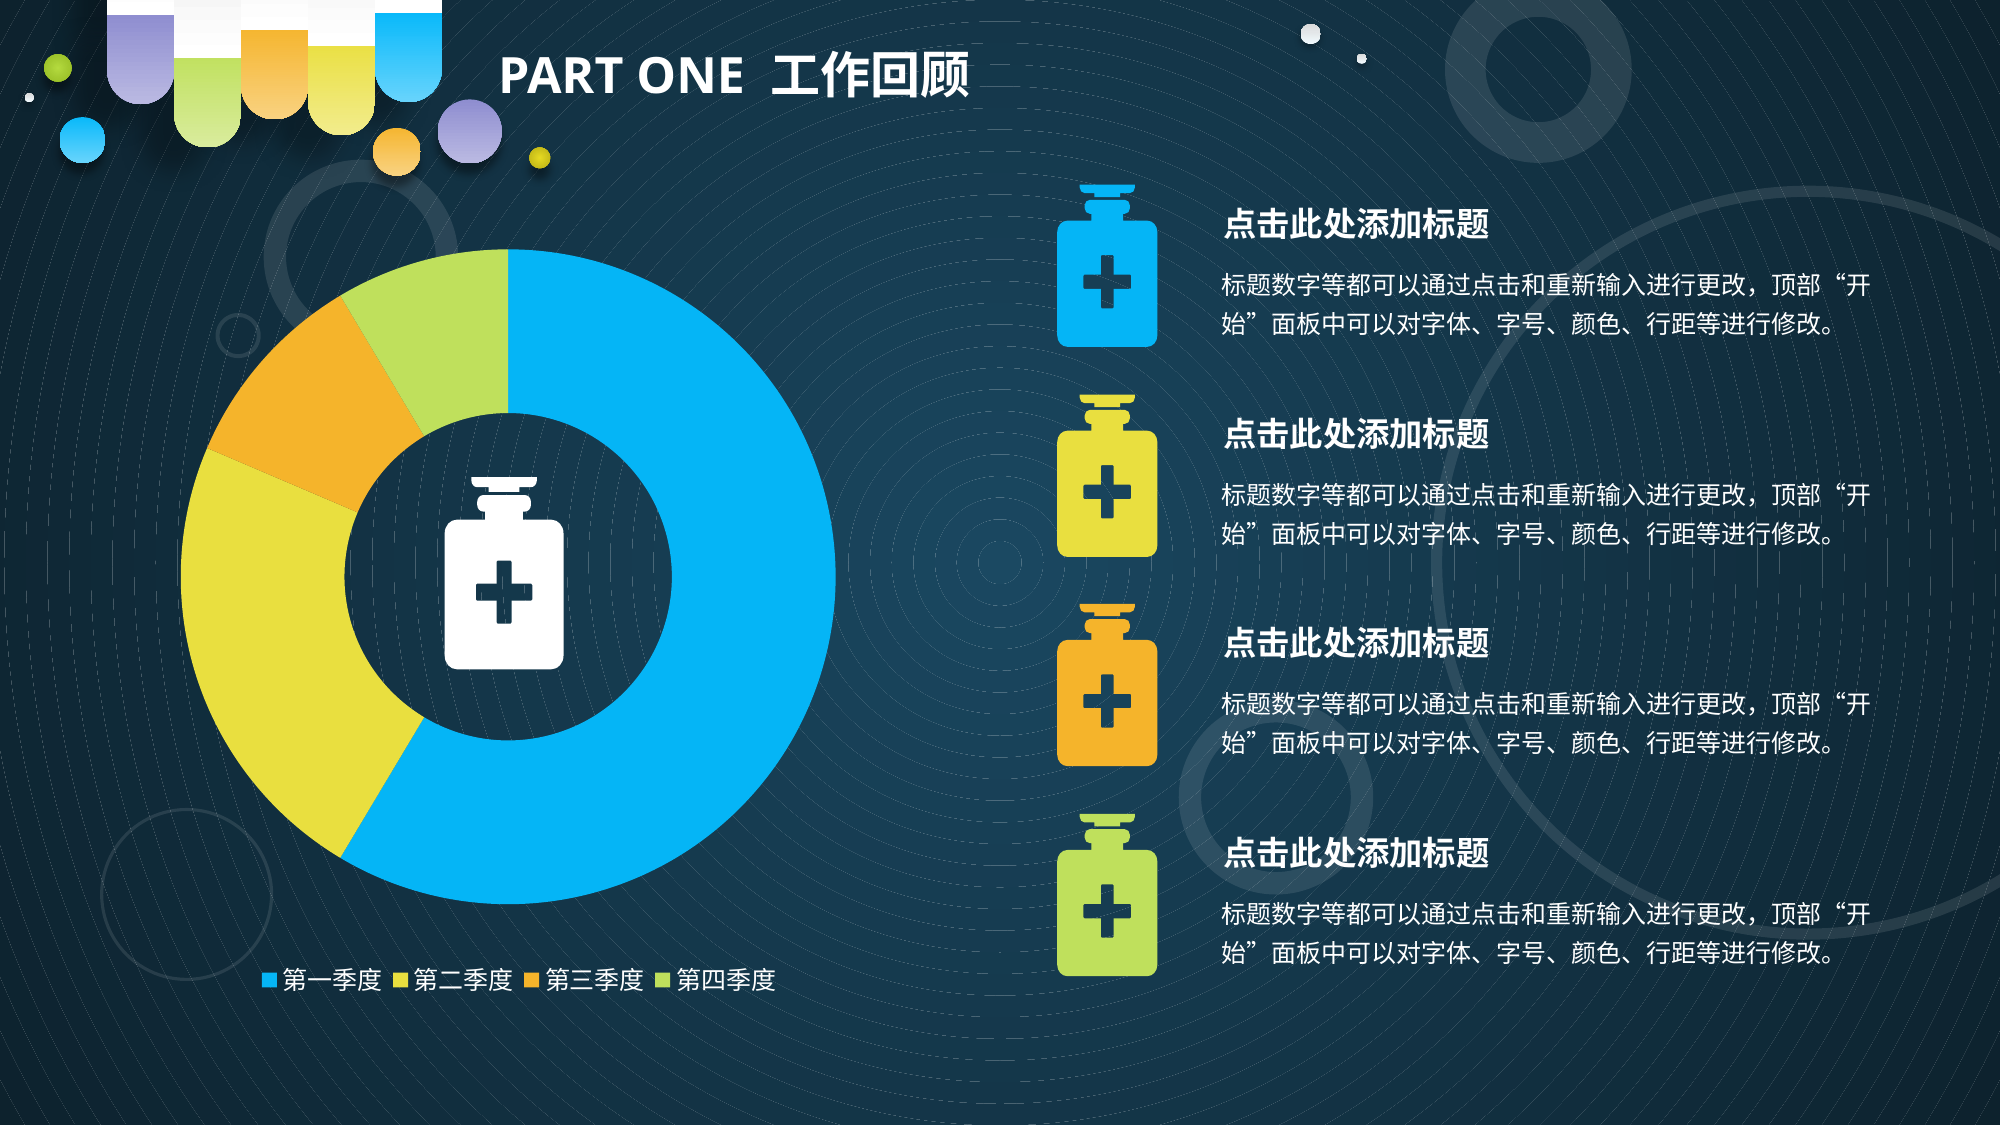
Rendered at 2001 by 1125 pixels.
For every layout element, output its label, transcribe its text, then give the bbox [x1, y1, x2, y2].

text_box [444, 477, 564, 670]
chart [56, 216, 952, 1036]
text_box 点击此处添加标题 [1208, 813, 1505, 880]
text_box 标题数字等都可以通过点击和重新输入进行更改，顶部“开始”面板中可以对字体、字号、颜色、行距等进行修改。 [1206, 252, 1889, 346]
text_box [1057, 394, 1158, 557]
list PART ONE 工作回顾 [482, 33, 1358, 122]
text_box 点击此处添加标题 [1208, 393, 1505, 461]
text_box 点击此处添加标题 [1208, 183, 1505, 251]
text_box 标题数字等都可以通过点击和重新输入进行更改，顶部“开始”面板中可以对字体、字号、颜色、行距等进行修改。 [1206, 672, 1889, 765]
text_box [1057, 603, 1158, 766]
text_box 标题数字等都可以通过点击和重新输入进行更改，顶部“开始”面板中可以对字体、字号、颜色、行距等进行修改。 [1206, 462, 1889, 556]
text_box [1057, 184, 1158, 347]
text_box 标题数字等都可以通过点击和重新输入进行更改，顶部“开始”面板中可以对字体、字号、颜色、行距等进行修改。 [1206, 882, 1889, 975]
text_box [1057, 813, 1158, 977]
text_box 点击此处添加标题 [1208, 603, 1505, 670]
